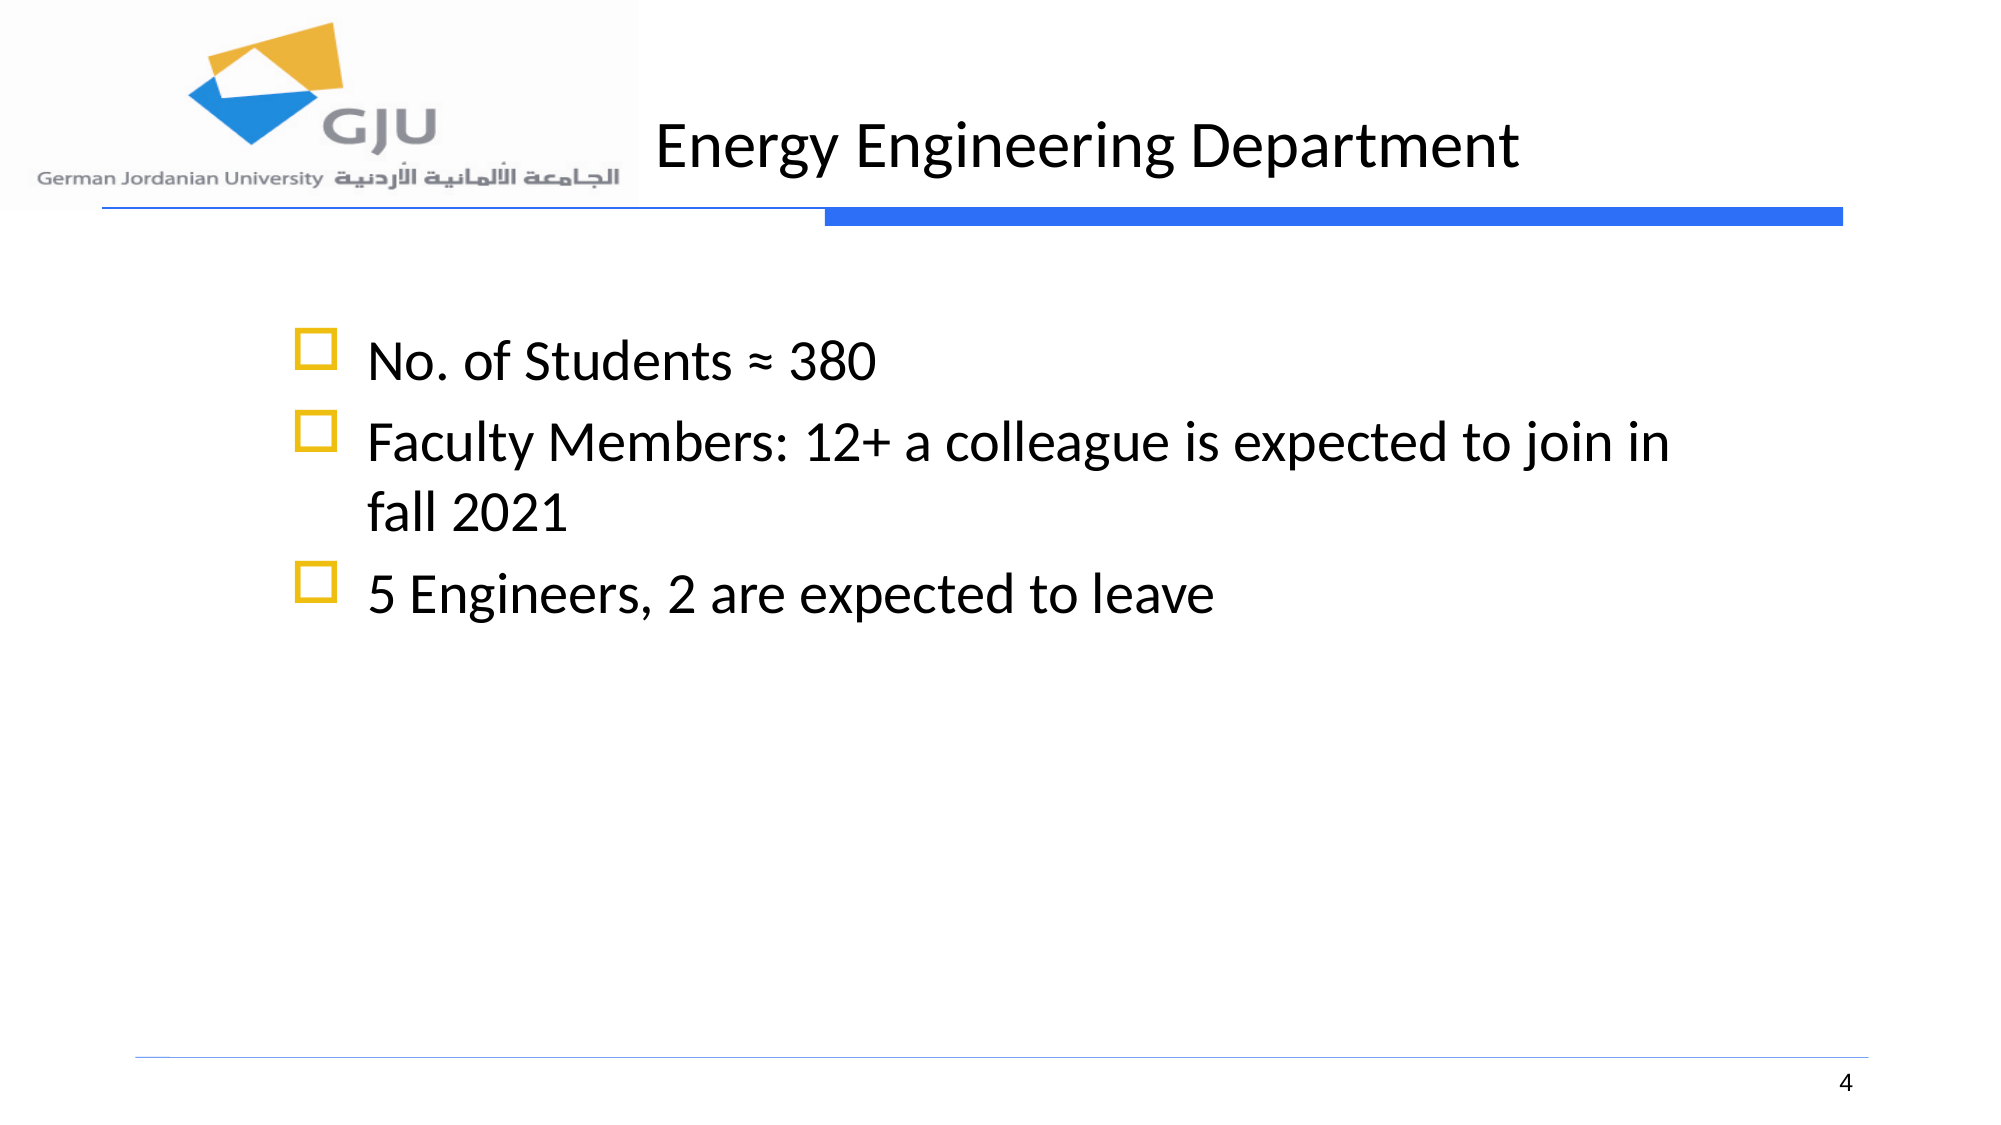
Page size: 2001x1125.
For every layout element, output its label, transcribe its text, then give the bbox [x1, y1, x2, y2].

list No. of Students ≈ 380 Faculty Members: 12+ a colleague is expected to join in fall 2021 5 Engineers, 2 are expected to leave [275, 232, 1700, 975]
title Energy Engineering Department [640, 35, 1875, 189]
slide_number 4 [1434, 1058, 1869, 1105]
picture [0, 0, 639, 211]
